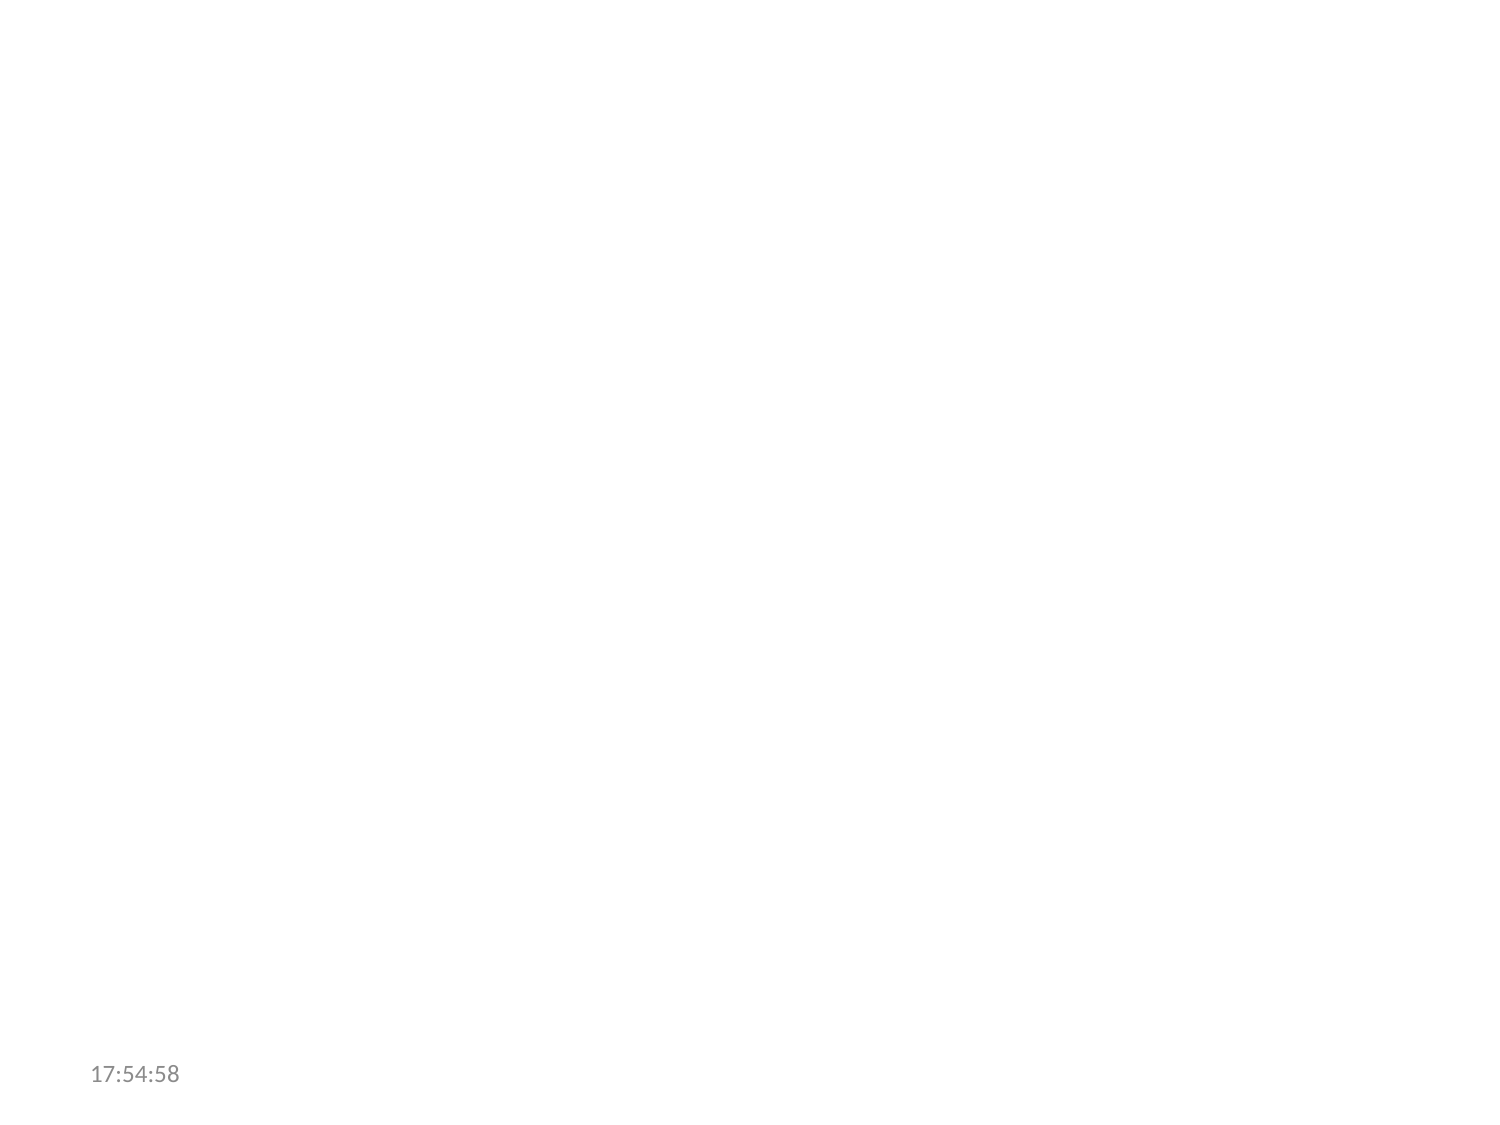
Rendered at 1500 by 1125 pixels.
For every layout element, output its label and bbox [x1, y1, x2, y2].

slide_number [75, 1042, 425, 1103]
